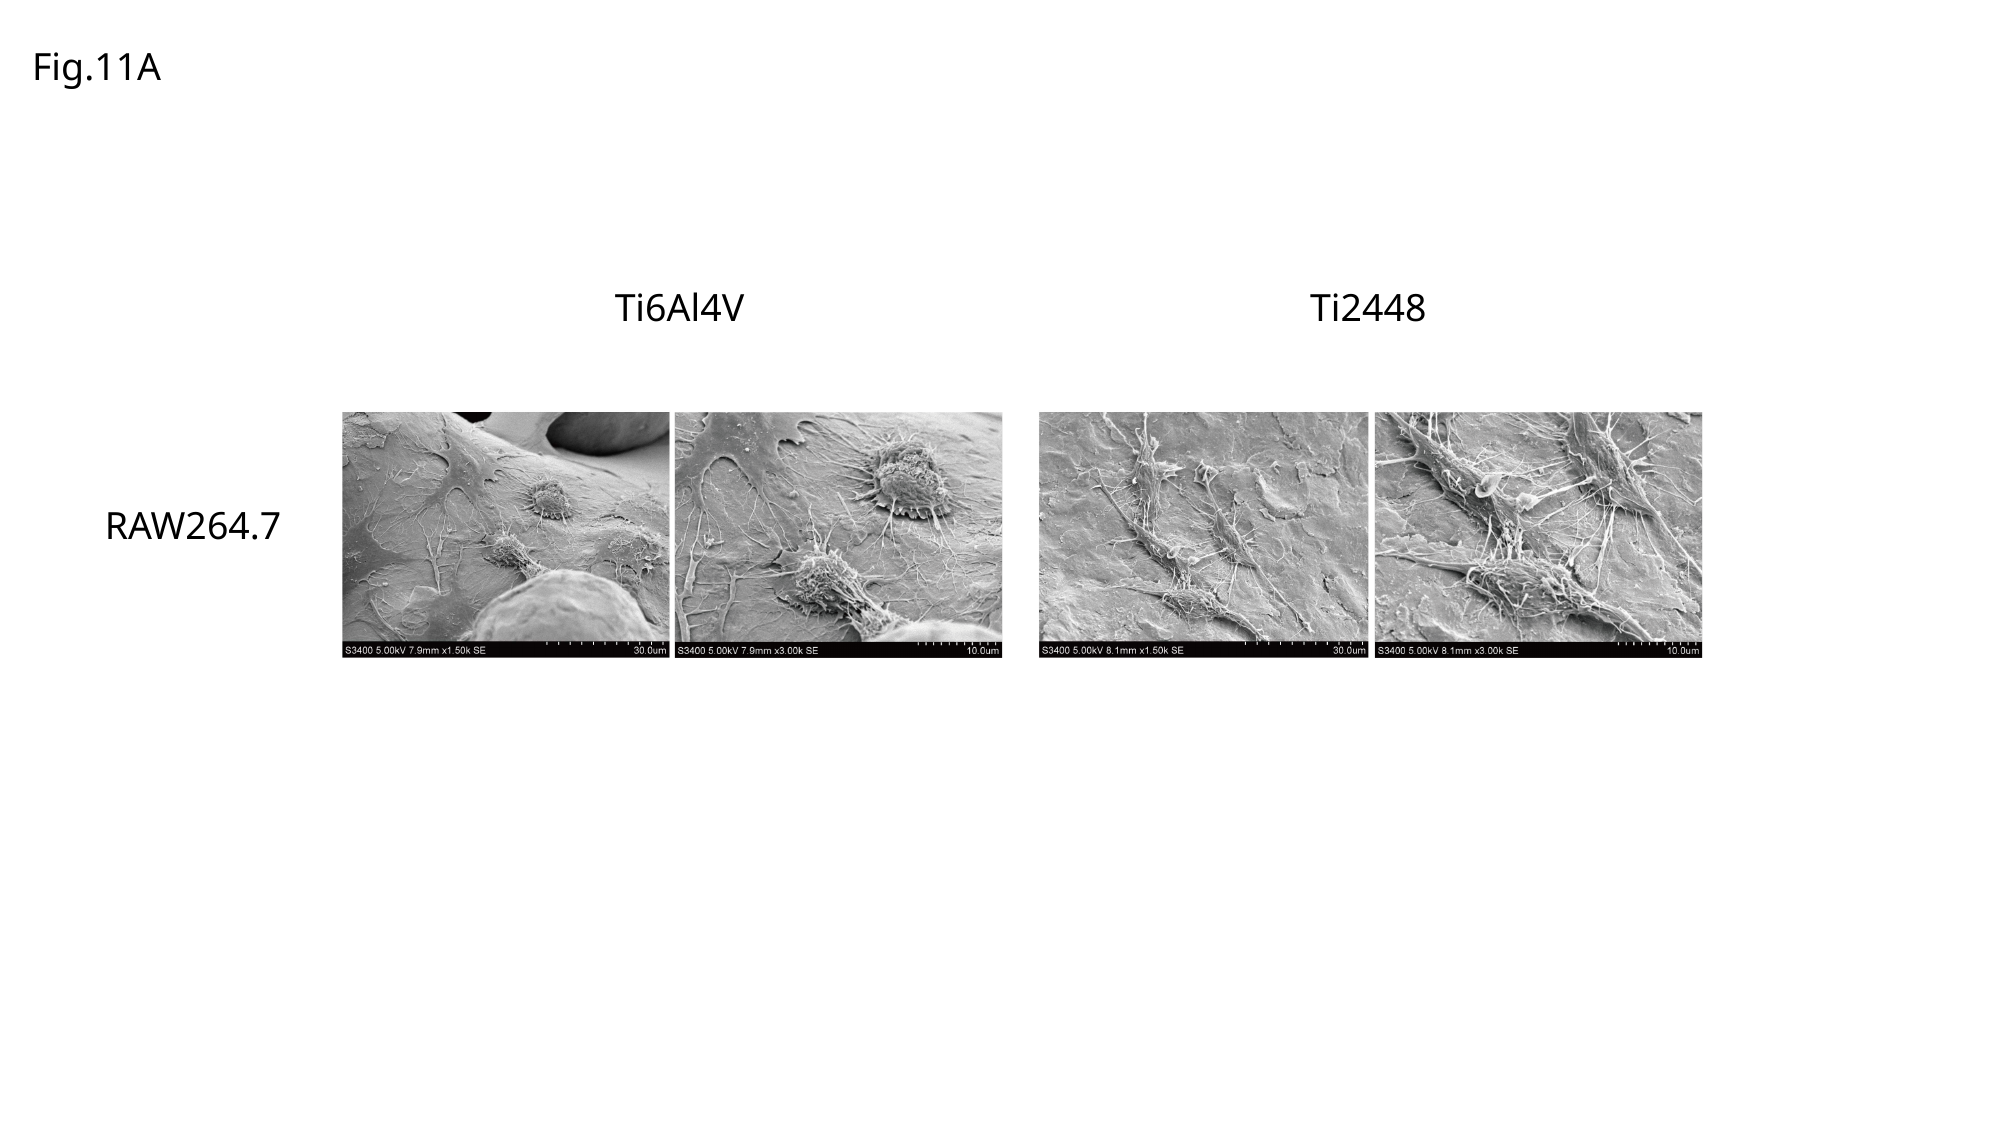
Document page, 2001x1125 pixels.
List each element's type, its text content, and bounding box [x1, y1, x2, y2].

picture [1372, 410, 1703, 658]
text_box Fig.11A [17, 35, 177, 96]
text_box RAW264.7 [89, 495, 297, 555]
text_box Ti2448 [1295, 276, 1442, 337]
text_box Ti6Al4V [600, 276, 760, 337]
picture [1038, 410, 1369, 658]
picture [340, 410, 671, 658]
picture [673, 410, 1004, 658]
